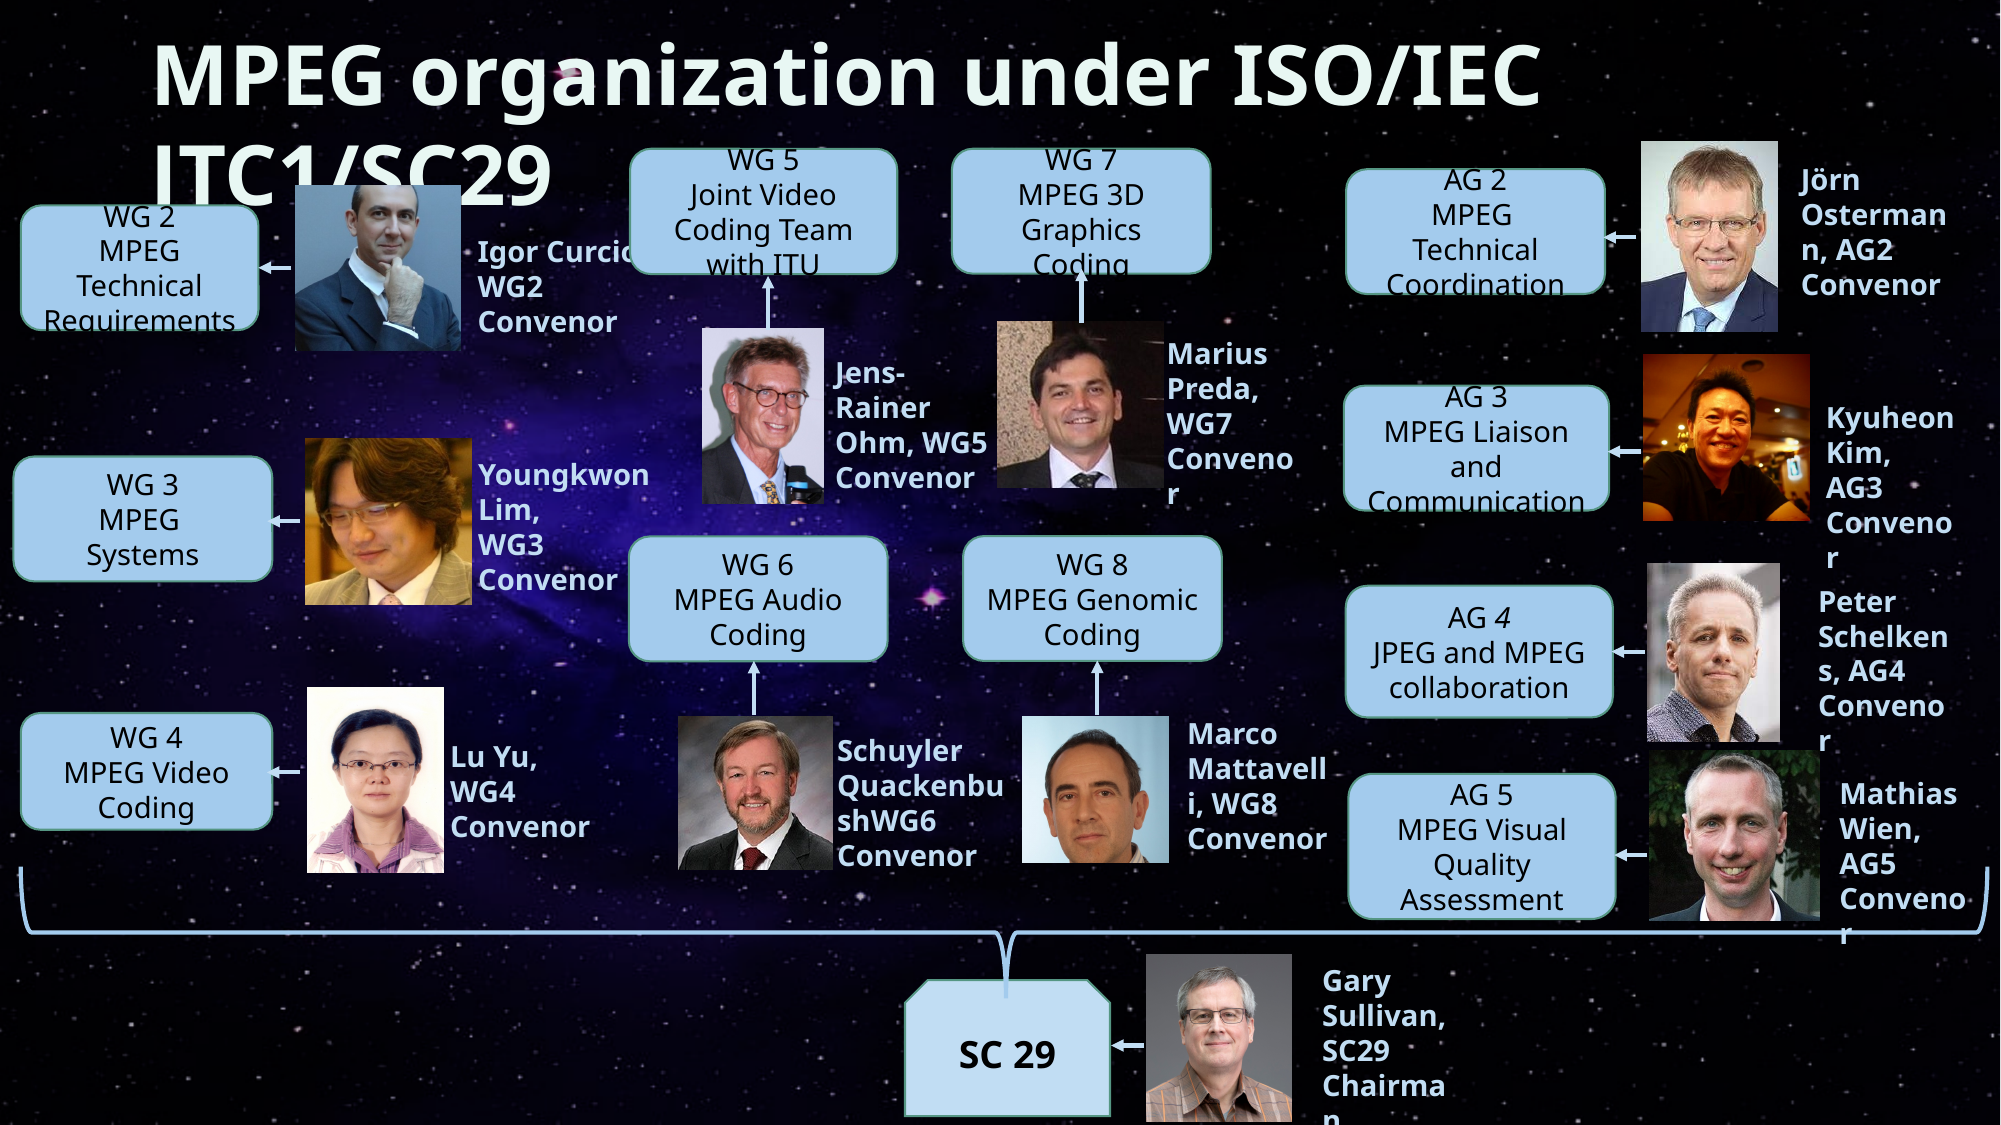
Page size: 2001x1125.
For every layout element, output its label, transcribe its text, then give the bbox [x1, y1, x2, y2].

text_box Youngkwon Lim, WG3 Convenor [472, 449, 708, 604]
text_box Marco Mattavelli, WG8 Convenor [1172, 708, 1343, 863]
text_box Igor Curcio, WG2 Convenor [462, 225, 736, 346]
text_box AG 3 MPEG Liaison and Communication [1342, 384, 1611, 512]
text_box WG 3 MPEG Systems [12, 455, 274, 583]
text_box [20, 866, 1824, 999]
text_box WG 7 MPEG 3D Graphics Coding [950, 147, 1212, 275]
text_box Marius Preda, WG7 Convenor [1151, 327, 1318, 518]
text_box Mathias Wien, AG5 Convenor [1824, 768, 1984, 958]
text_box MPEG organization under ISO/IEC JTC1/SC29 [136, 14, 1886, 230]
text_box Jens-Rainer Ohm, WG5 Convenor [824, 347, 1008, 502]
text_box AG 2 MPEG Technical Coordination [1345, 168, 1607, 296]
text_box WG 6 MPEG Audio Coding [627, 535, 889, 663]
text_box WG 5 Joint Video Coding Team with ITU [628, 147, 899, 276]
text_box Gary Sullivan, SC29 Chairman [1307, 954, 1467, 1125]
text_box Peter Schelkens, AG4 Convenor [1803, 575, 1970, 766]
text_box Lu Yu, WG4 Convenor [444, 730, 658, 851]
text_box AG 5 MPEG Visual Quality Assessment [1347, 772, 1617, 921]
text_box [1984, 866, 1988, 918]
text_box AG 4 JPEG and MPEG collaboration [1344, 584, 1615, 719]
text_box Kyuheon Kim, AG3 Convenor [1811, 391, 1971, 582]
text_box WG 2 MPEG Technical Requirements [19, 204, 260, 332]
text_box Schuyler QuackenbushWG6 Convenor [822, 725, 1027, 880]
text_box Jörn Ostermann, AG2 Convenor [1786, 154, 1974, 309]
text_box SC 29 [903, 979, 1112, 1118]
text_box WG 4 MPEG Video Coding [19, 711, 274, 831]
picture [0, 0, 2001, 1125]
text_box WG 8 MPEG Genomic Coding [962, 535, 1223, 662]
